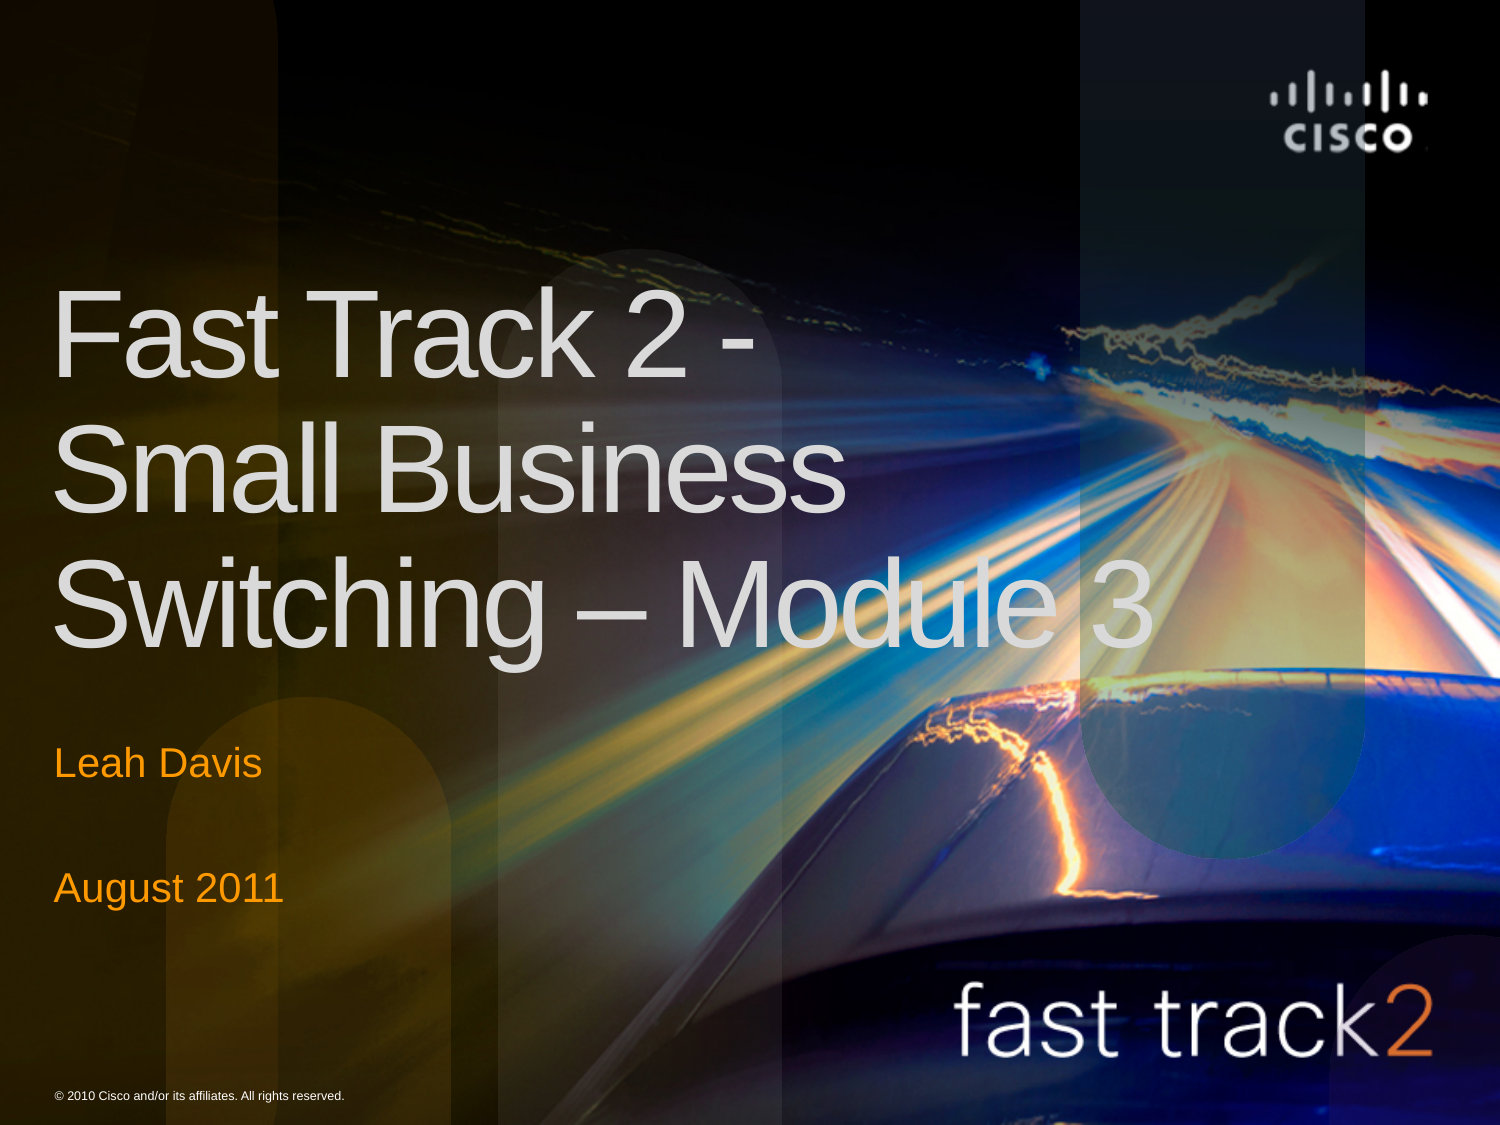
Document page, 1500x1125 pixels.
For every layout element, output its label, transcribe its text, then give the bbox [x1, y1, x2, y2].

picture [0, 0, 1500, 1125]
subtitle Leah Davis August 2011 [38, 732, 1370, 1043]
title Fast Track 2 - Small Business Switching – Module 3 [36, 202, 1368, 682]
